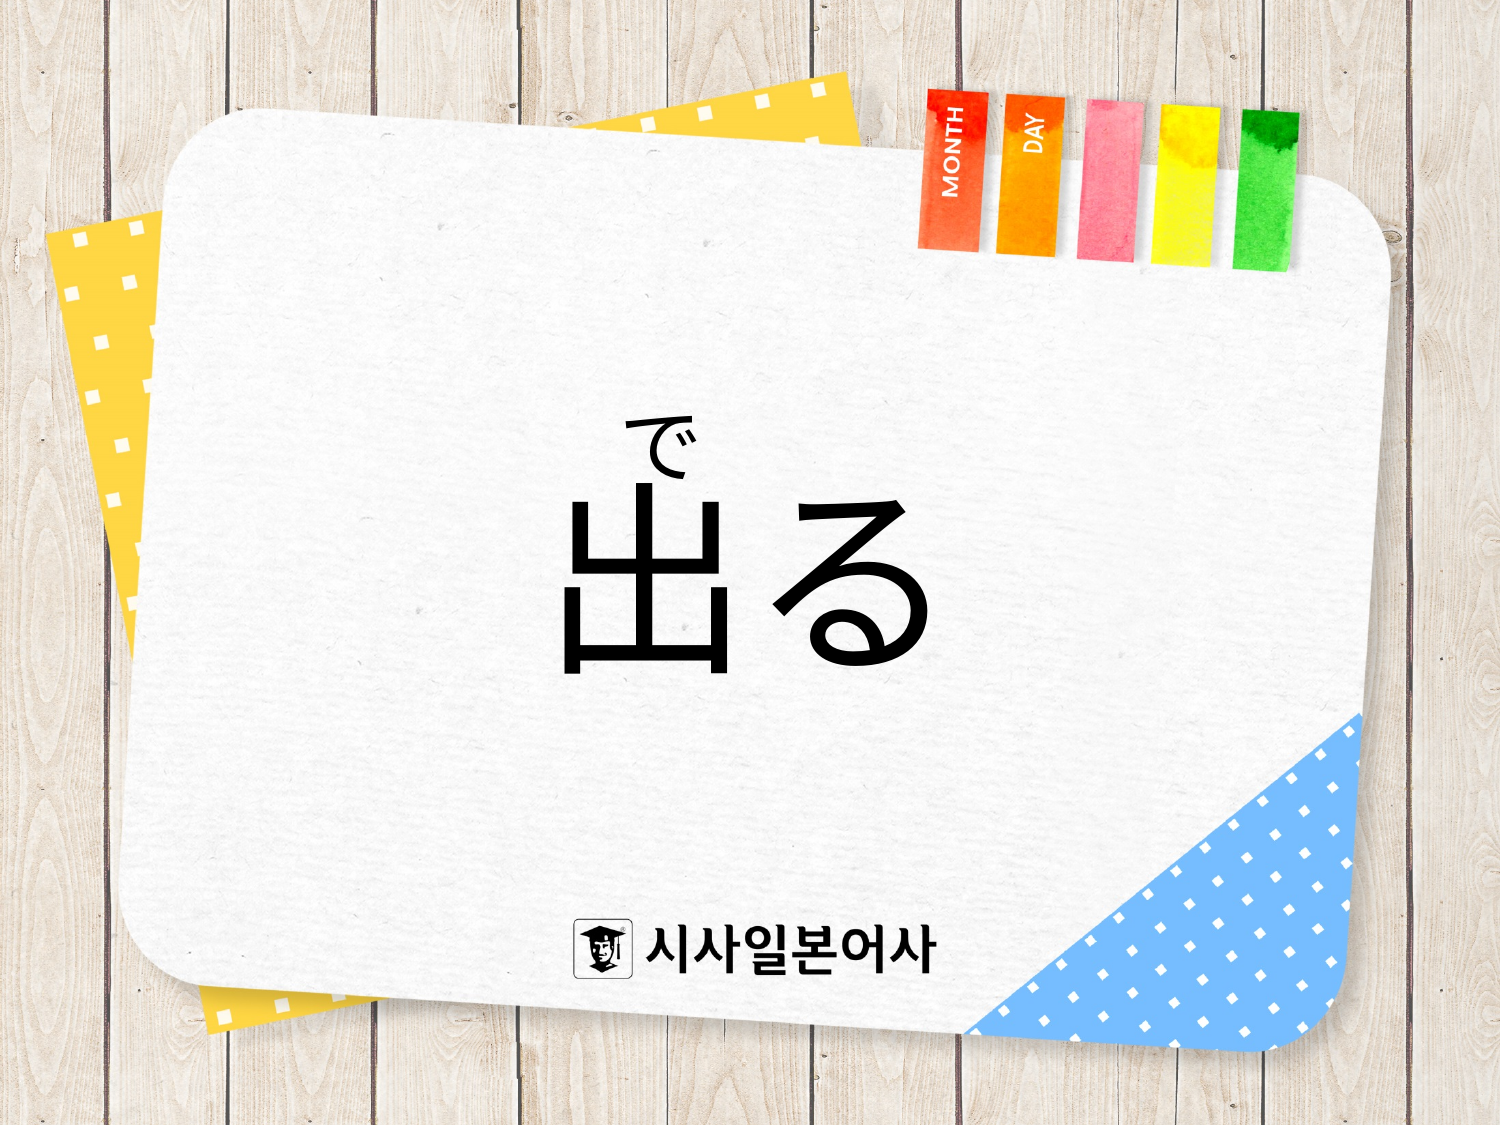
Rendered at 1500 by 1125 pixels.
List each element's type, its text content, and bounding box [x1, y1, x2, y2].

text_box で [604, 385, 718, 501]
title 出る [75, 338, 1425, 811]
picture [0, 0, 1500, 1125]
